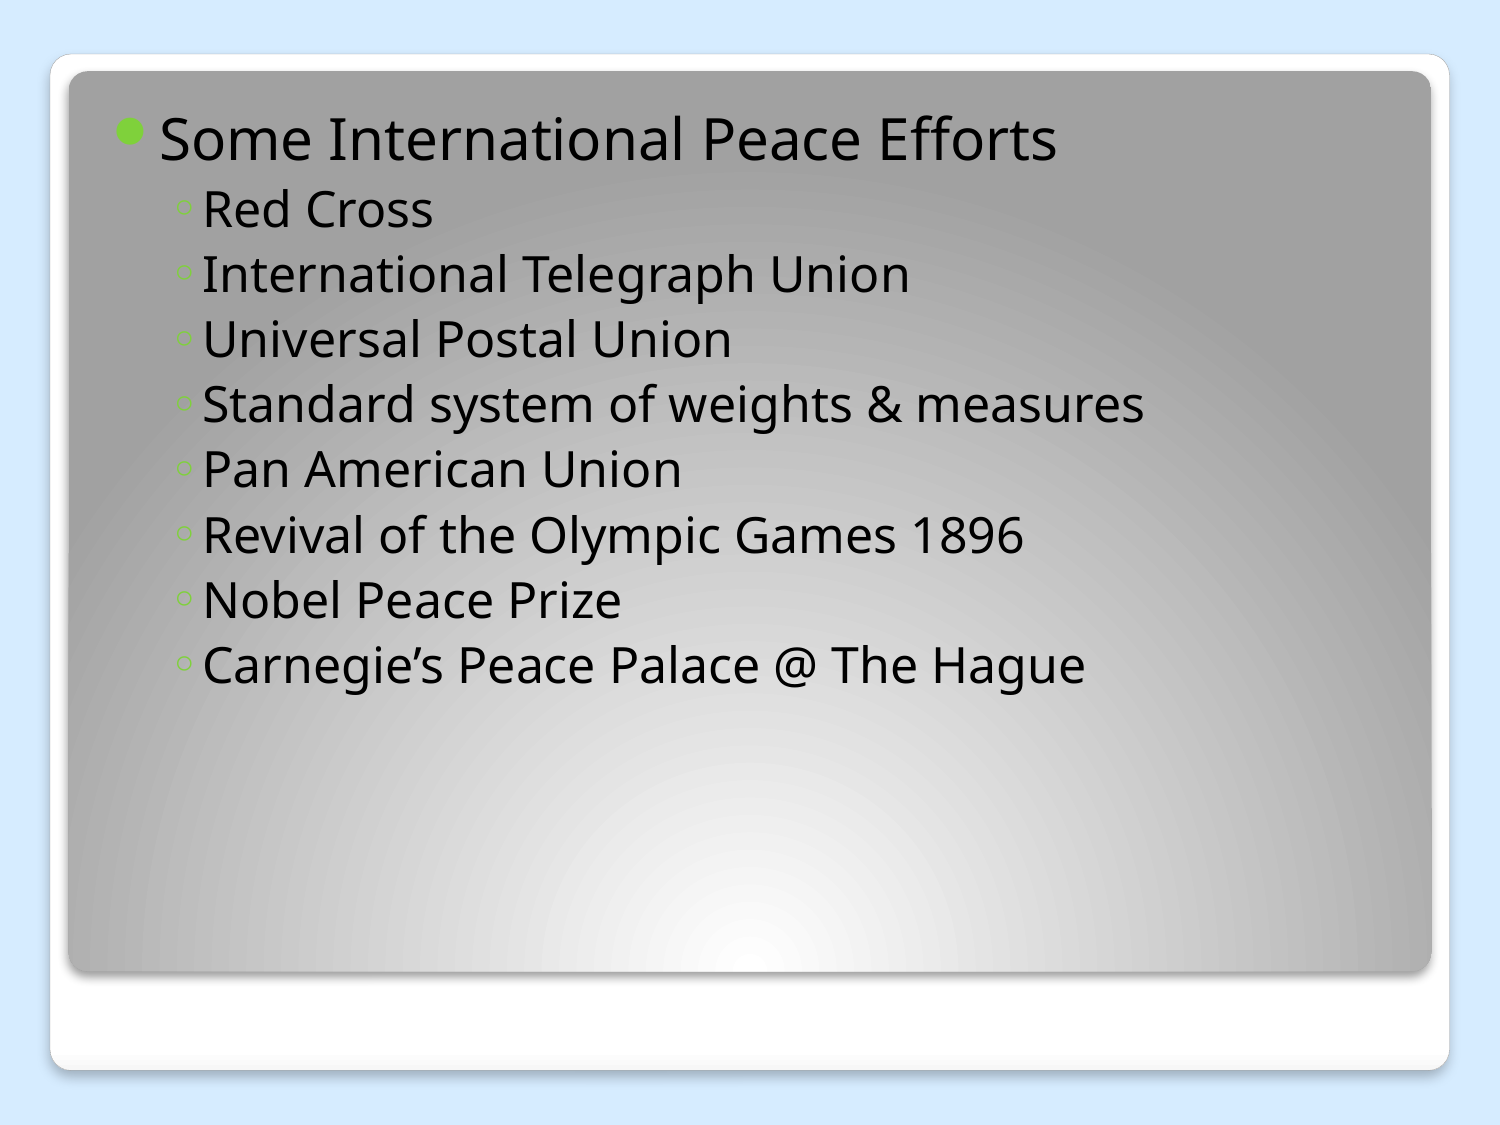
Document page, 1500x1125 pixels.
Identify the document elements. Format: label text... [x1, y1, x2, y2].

list Some International Peace Efforts Red Cross International Telegraph Union Universal Postal Union Standard system of weights & measures Pan American Union Revival of the Olympic Games 1896 Nobel Peace Prize Carnegie’s Peace Palace @ The Hague [82, 86, 1425, 774]
